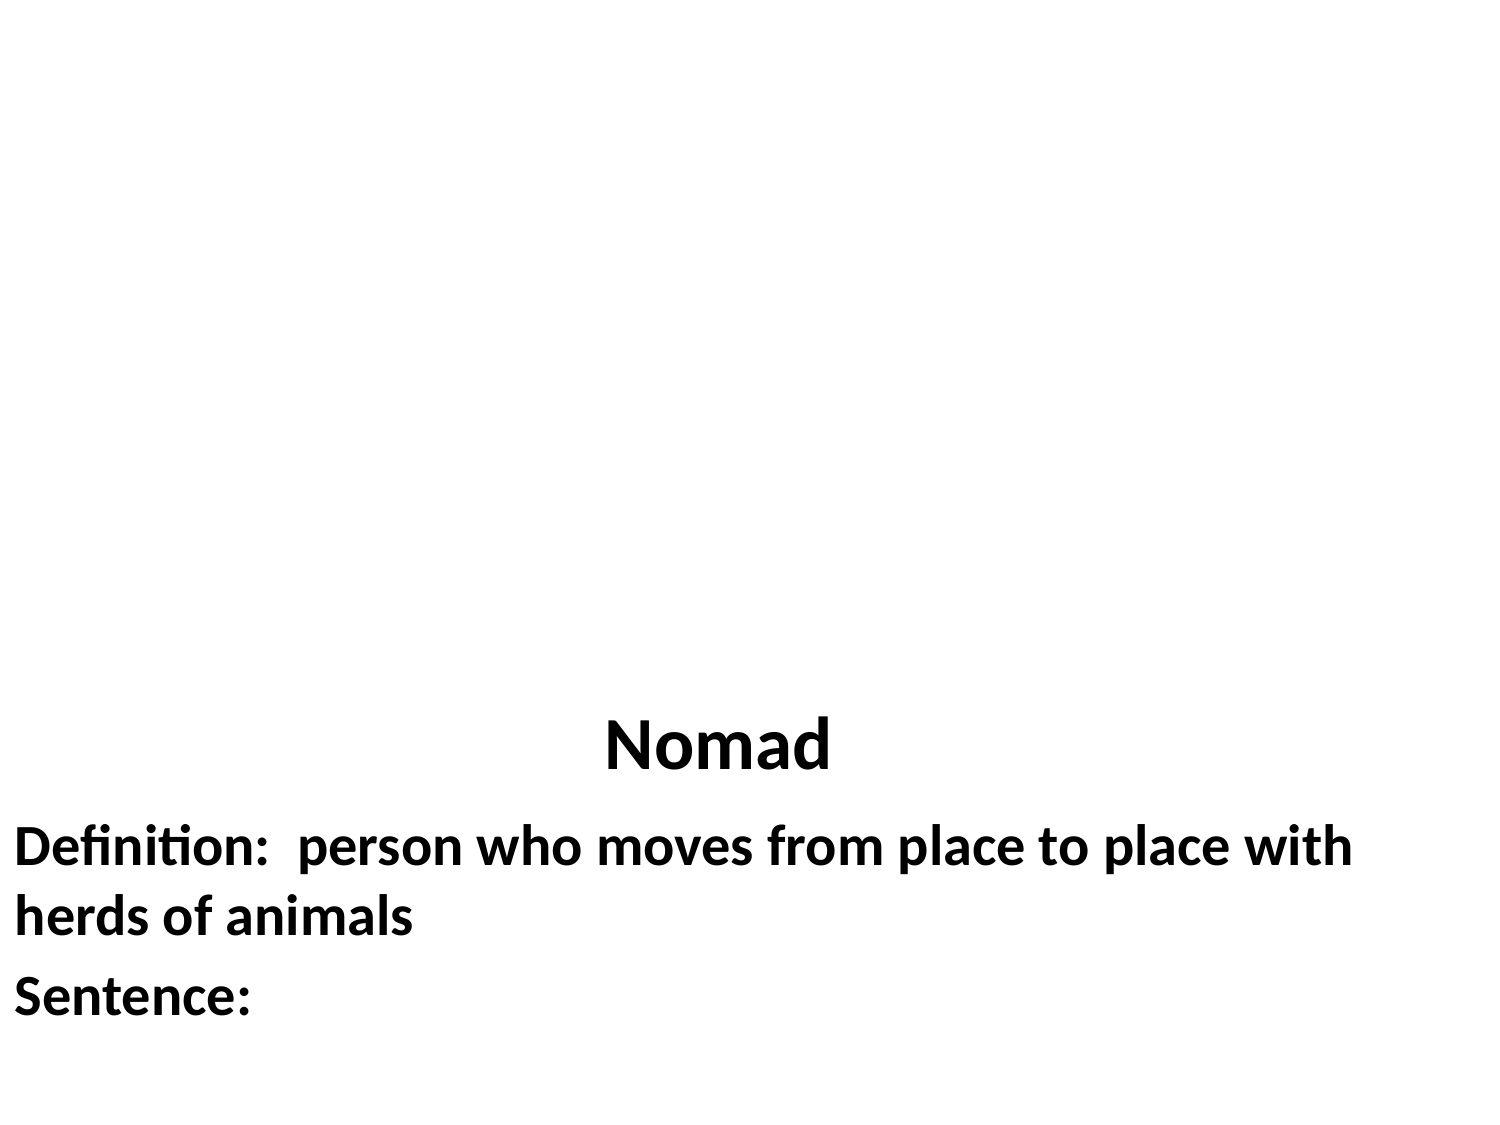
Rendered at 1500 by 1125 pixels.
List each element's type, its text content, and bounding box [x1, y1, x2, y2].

text_box Nomad [312, 687, 1125, 793]
text_box Sentence: [0, 955, 1500, 1035]
text_box Definition: person who moves from place to place with herds of animals [0, 799, 1500, 955]
